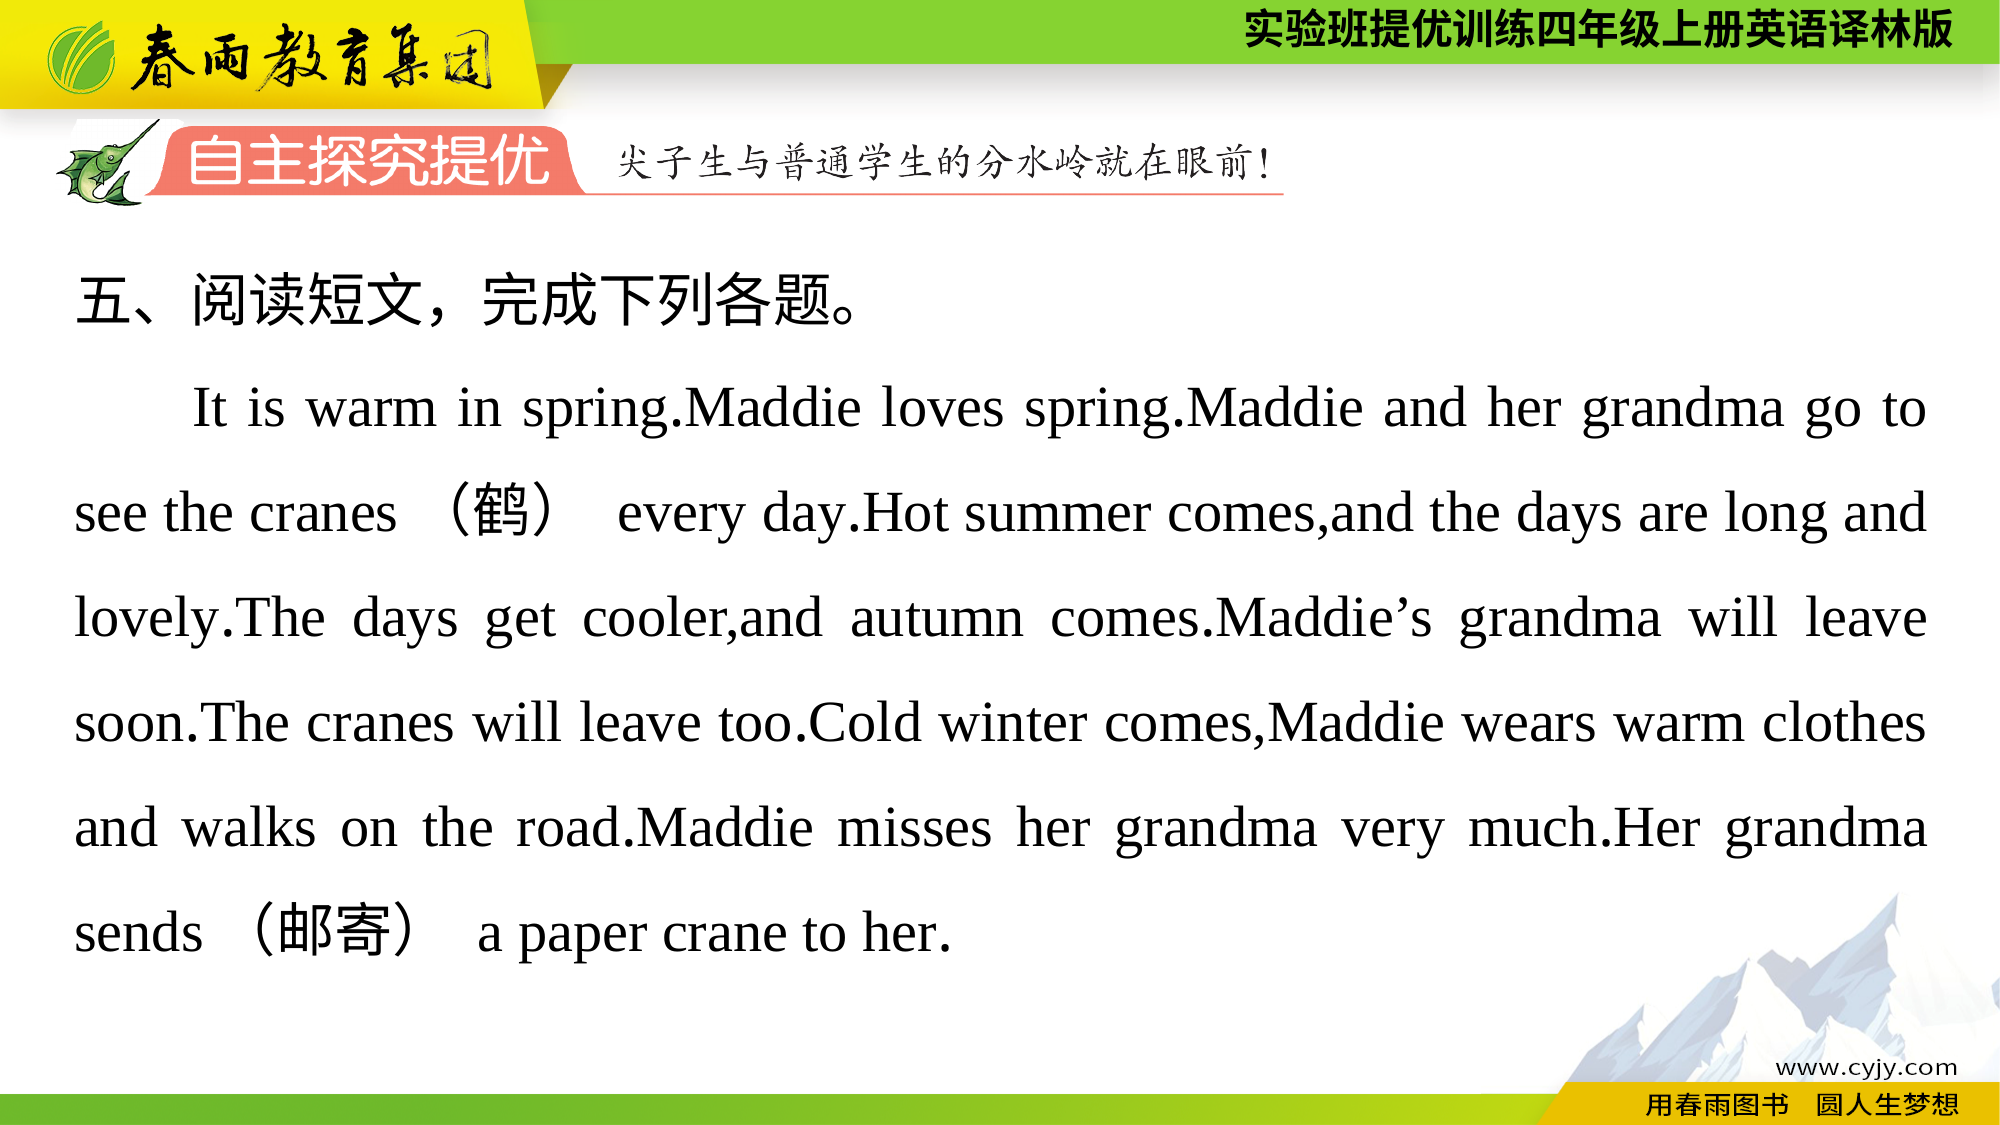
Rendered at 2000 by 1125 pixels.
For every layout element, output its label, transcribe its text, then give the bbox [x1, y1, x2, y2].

list 五、阅读短文，完成下列各题。 It is warm in spring.Maddie loves spring.Maddie and her grandma go to see the cranes（鹤） every day.Hot summer comes,and the days are long and lovely.The days get cooler,and autumn comes.Maddie’s grandma will leave soon.The cranes will leave too.Cold winter comes,Maddie wears warm clothes and walks on the road.Maddie misses her grandma very much.Her grandma sends（邮寄） a paper crane to her. [59, 221, 1944, 979]
picture [0, 0, 2000, 1125]
